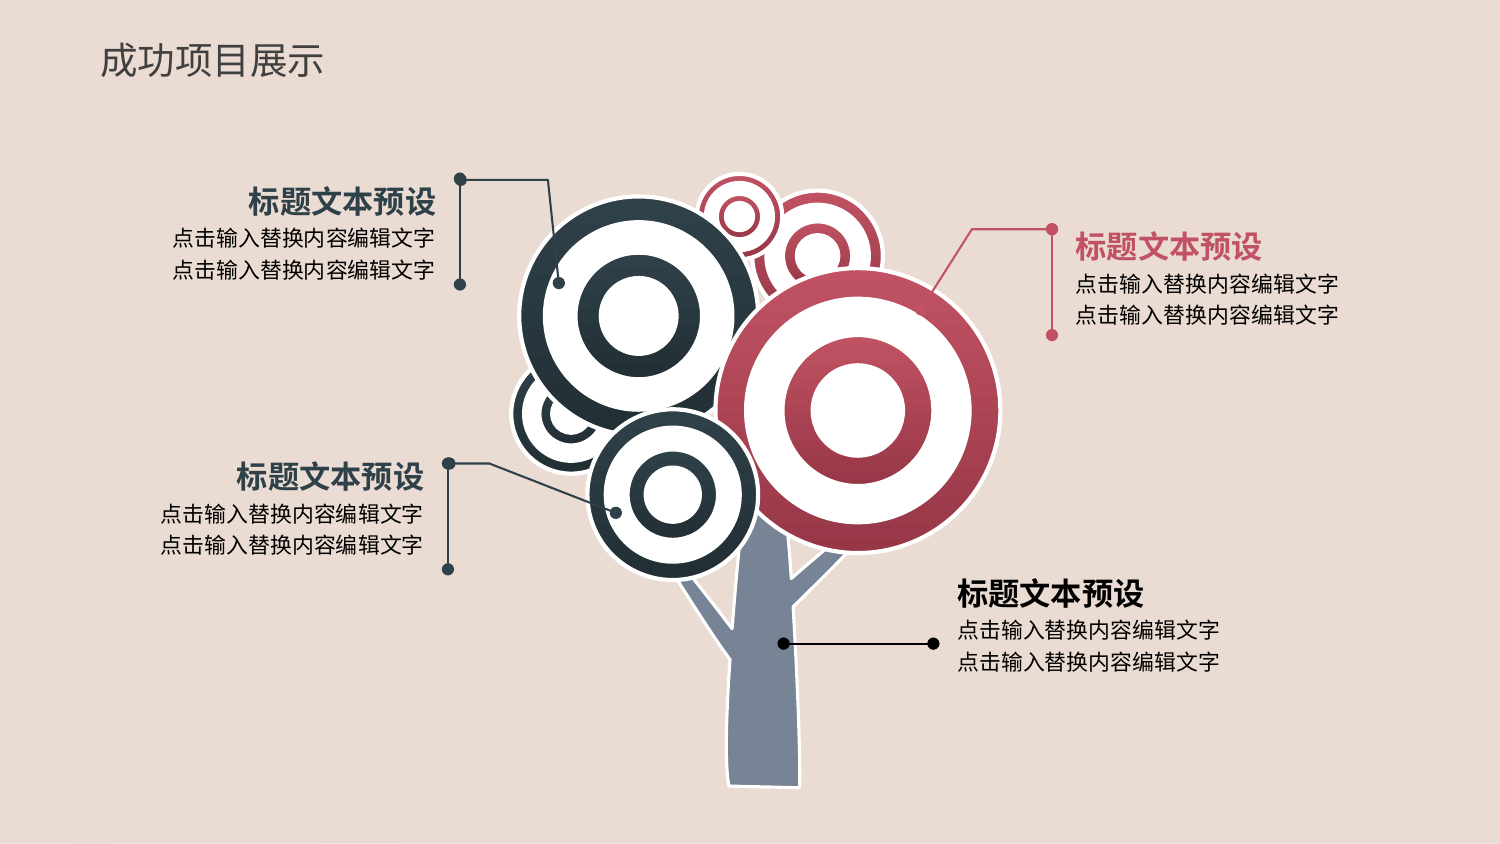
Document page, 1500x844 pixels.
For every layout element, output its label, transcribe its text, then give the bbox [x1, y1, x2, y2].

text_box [109, 173, 1391, 766]
text_box 成功项目展示 [100, 28, 450, 91]
